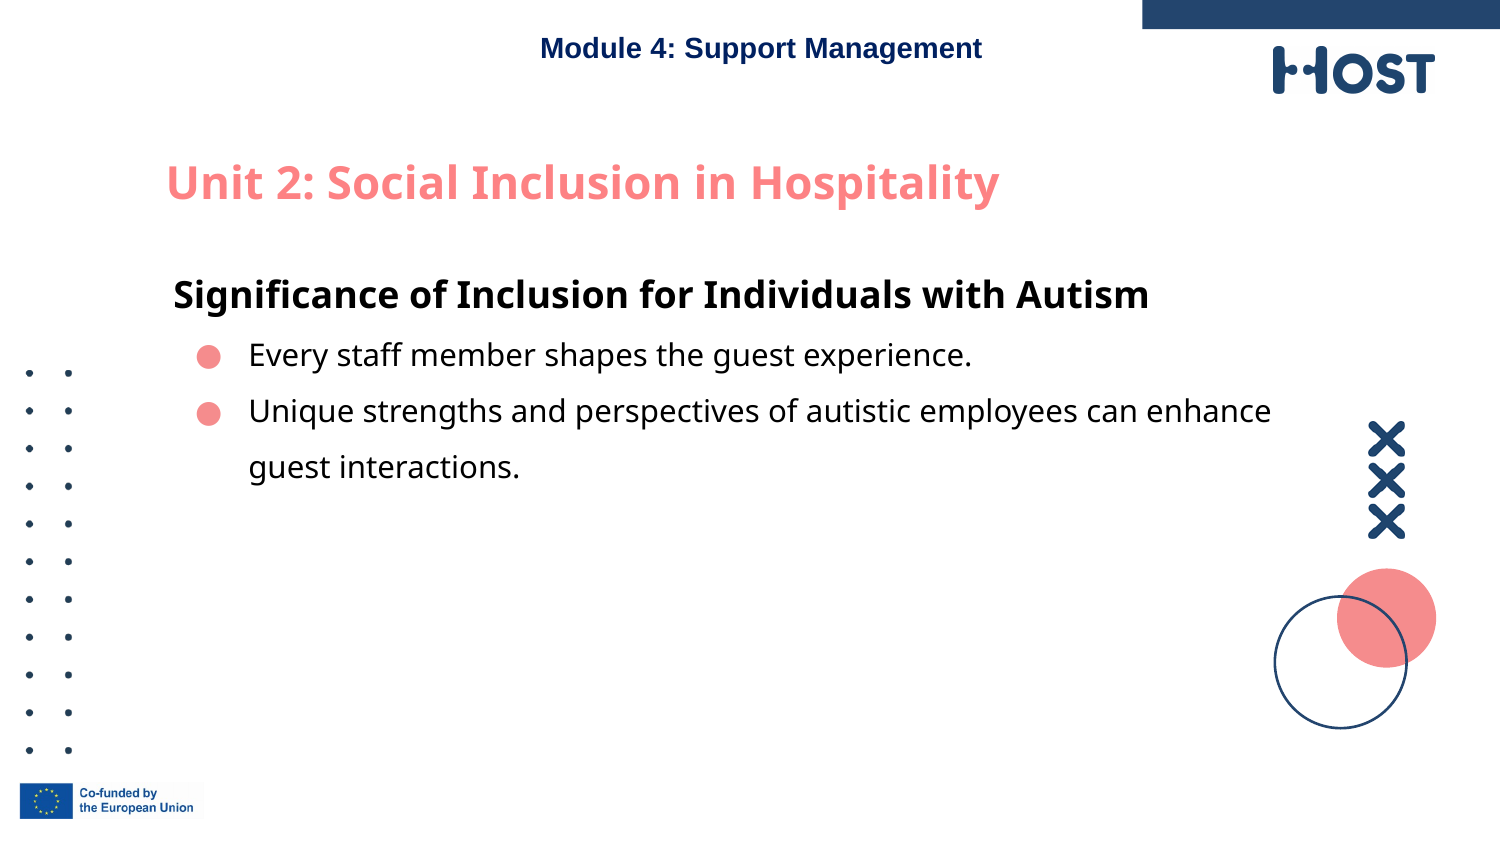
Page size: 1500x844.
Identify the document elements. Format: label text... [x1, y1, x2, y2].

picture [1273, 46, 1435, 94]
list Significance of Inclusion for Individuals with Autism Every staff member shapes the guest experience. Unique strengths and perspectives of autistic employees can enhance guest interactions. [158, 233, 1297, 844]
title Unit 2: Social Inclusion in Hospitality [150, 139, 1237, 229]
text_box Module 4: Support Management [525, 10, 1054, 68]
picture [1368, 421, 1405, 539]
picture [0, 370, 204, 820]
